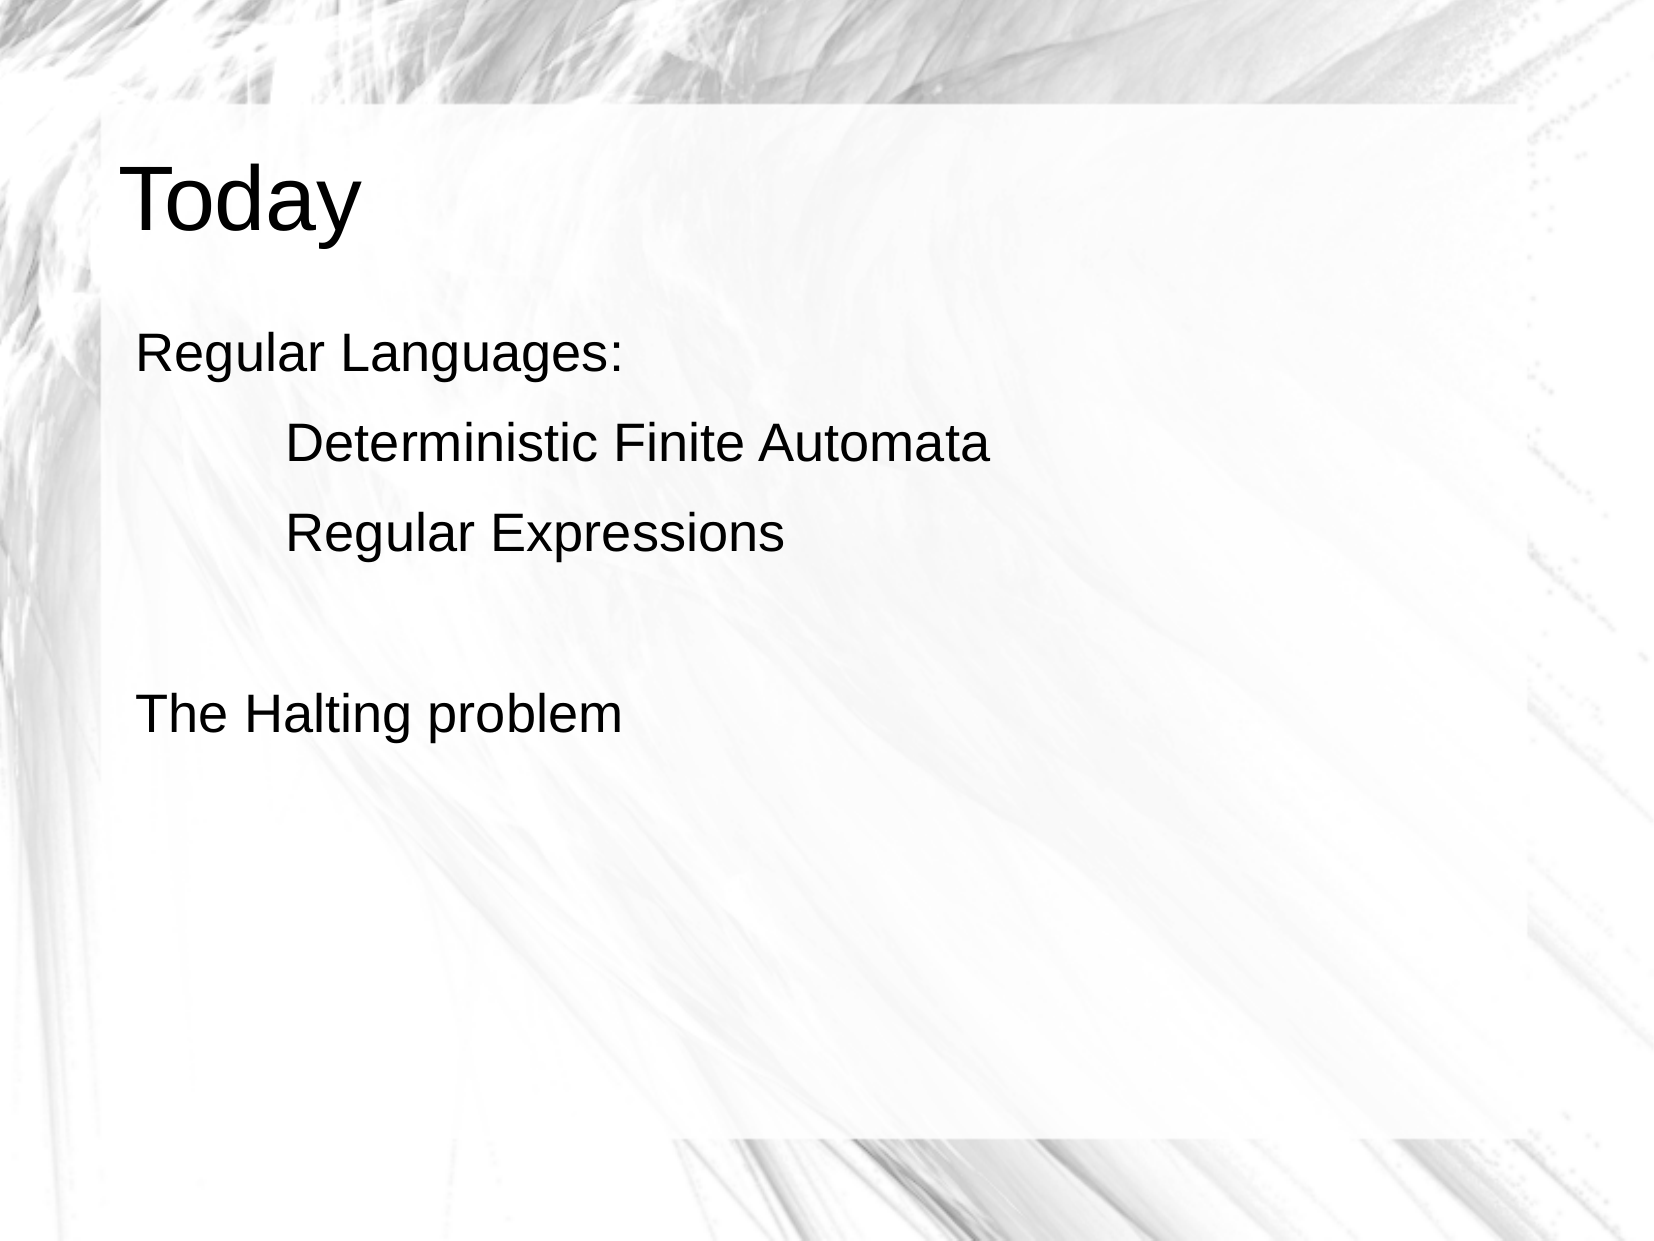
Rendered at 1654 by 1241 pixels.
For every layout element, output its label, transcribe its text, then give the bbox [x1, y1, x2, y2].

picture [0, 0, 1654, 1241]
title Today [118, 93, 1506, 299]
list Regular Languages: Deterministic Finite Automata Regular Expressions The Halting problem [118, 319, 1571, 1109]
